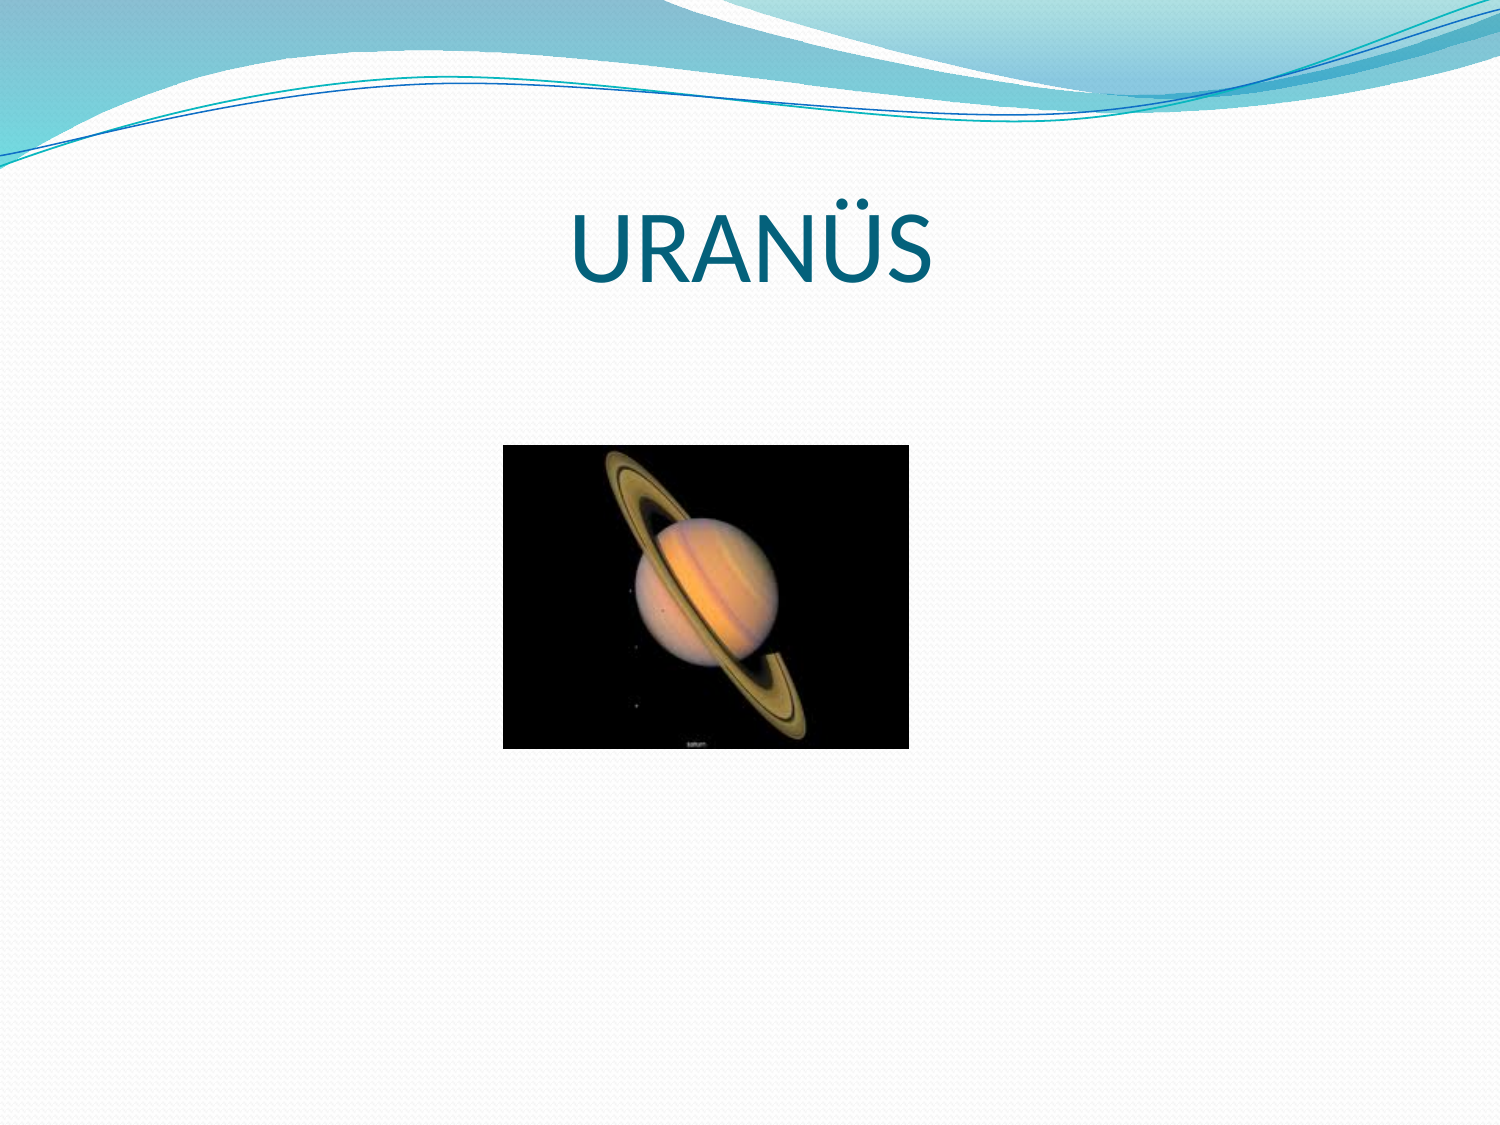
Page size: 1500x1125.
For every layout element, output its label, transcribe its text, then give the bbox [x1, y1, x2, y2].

picture [503, 445, 909, 749]
title URANÜS [75, 115, 1425, 303]
